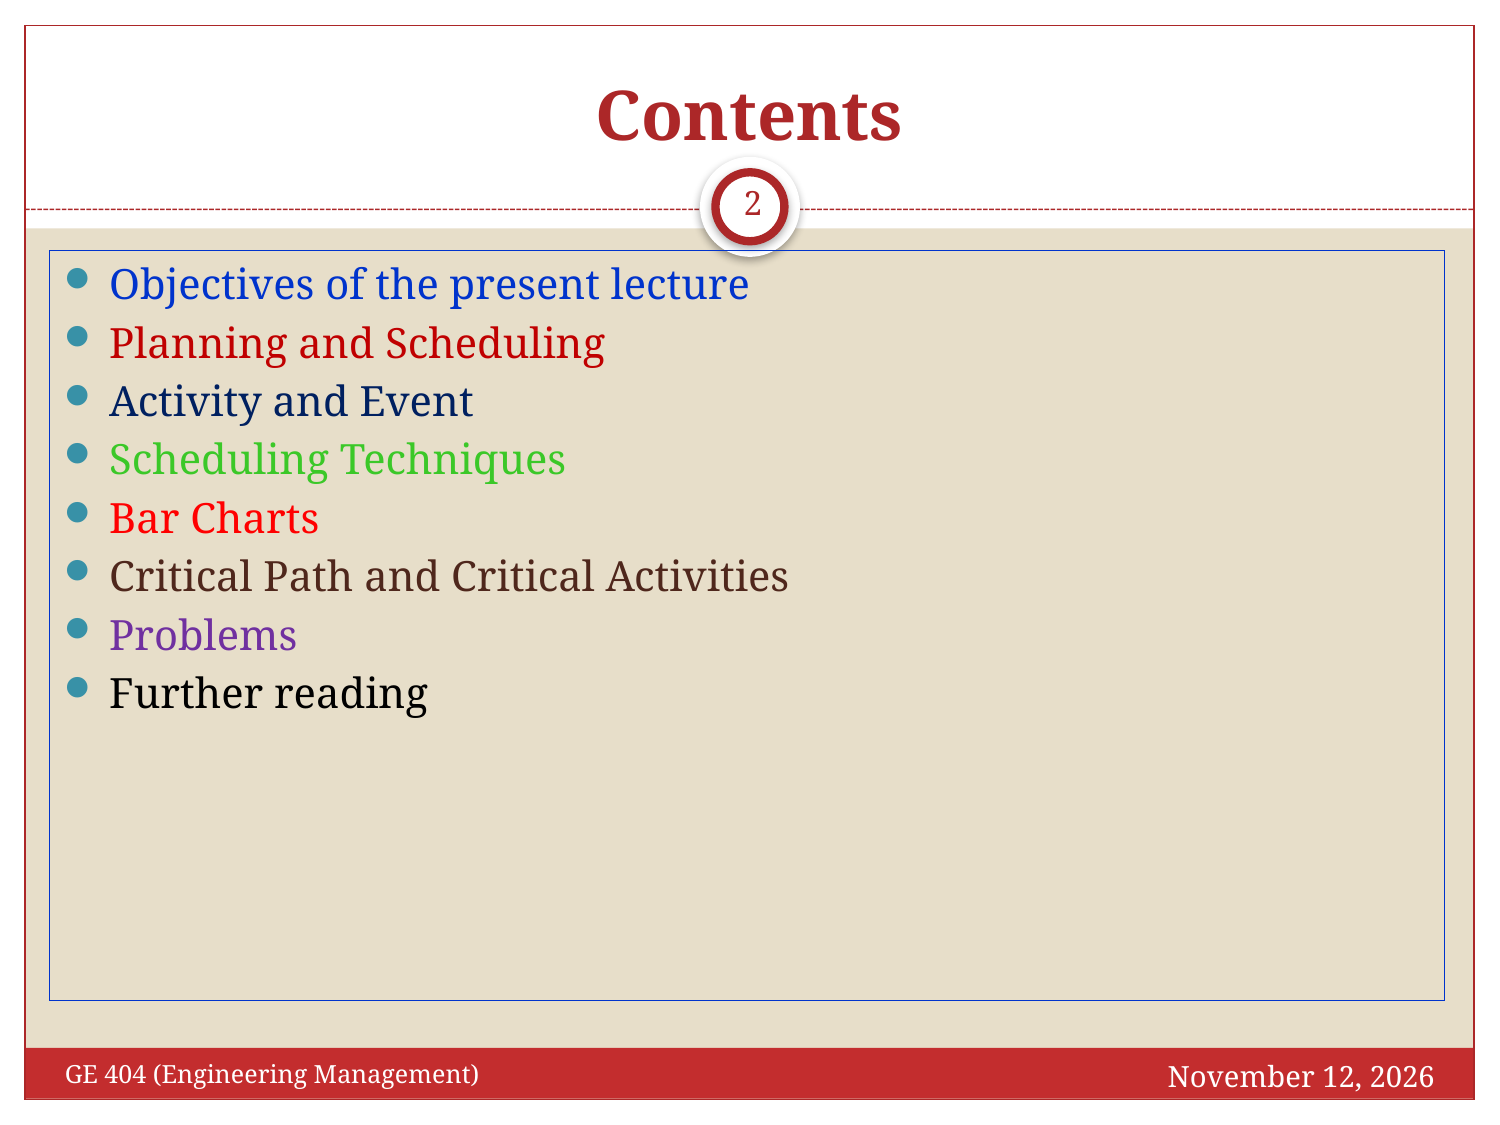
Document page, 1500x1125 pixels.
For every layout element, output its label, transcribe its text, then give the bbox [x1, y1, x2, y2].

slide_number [950, 1050, 1450, 1111]
list Objectives of the present lecture Planning and Scheduling Activity and Event Scheduling Techniques Bar Charts Critical Path and Critical Activities Problems Further reading [49, 250, 1445, 1001]
title Contents [49, 37, 1450, 162]
footer GE 404 (Engineering Management) [50, 1051, 638, 1112]
slide_number 2 [715, 168, 791, 241]
